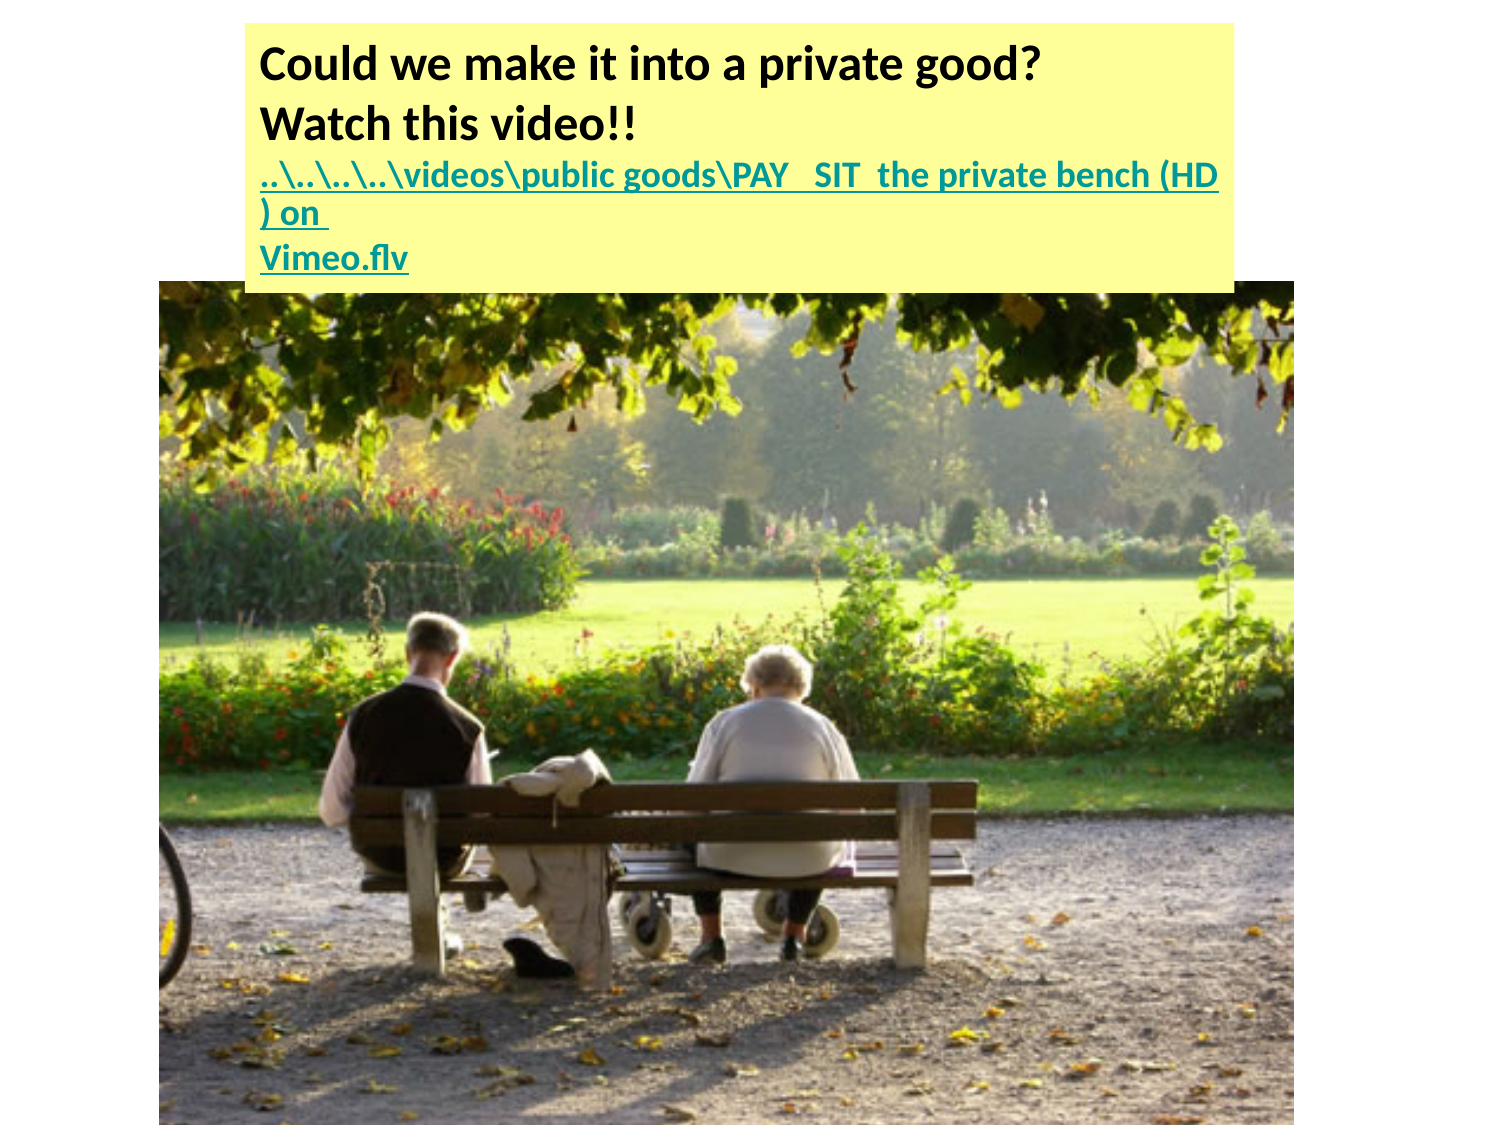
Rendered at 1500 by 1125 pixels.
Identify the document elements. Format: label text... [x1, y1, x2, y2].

picture [159, 281, 1294, 1125]
text_box Could we make it into a private good? Watch this video!! ..\..\..\..\videos\public goods\PAY SIT the private bench (HD) on Vimeo.flv [244, 23, 1235, 280]
